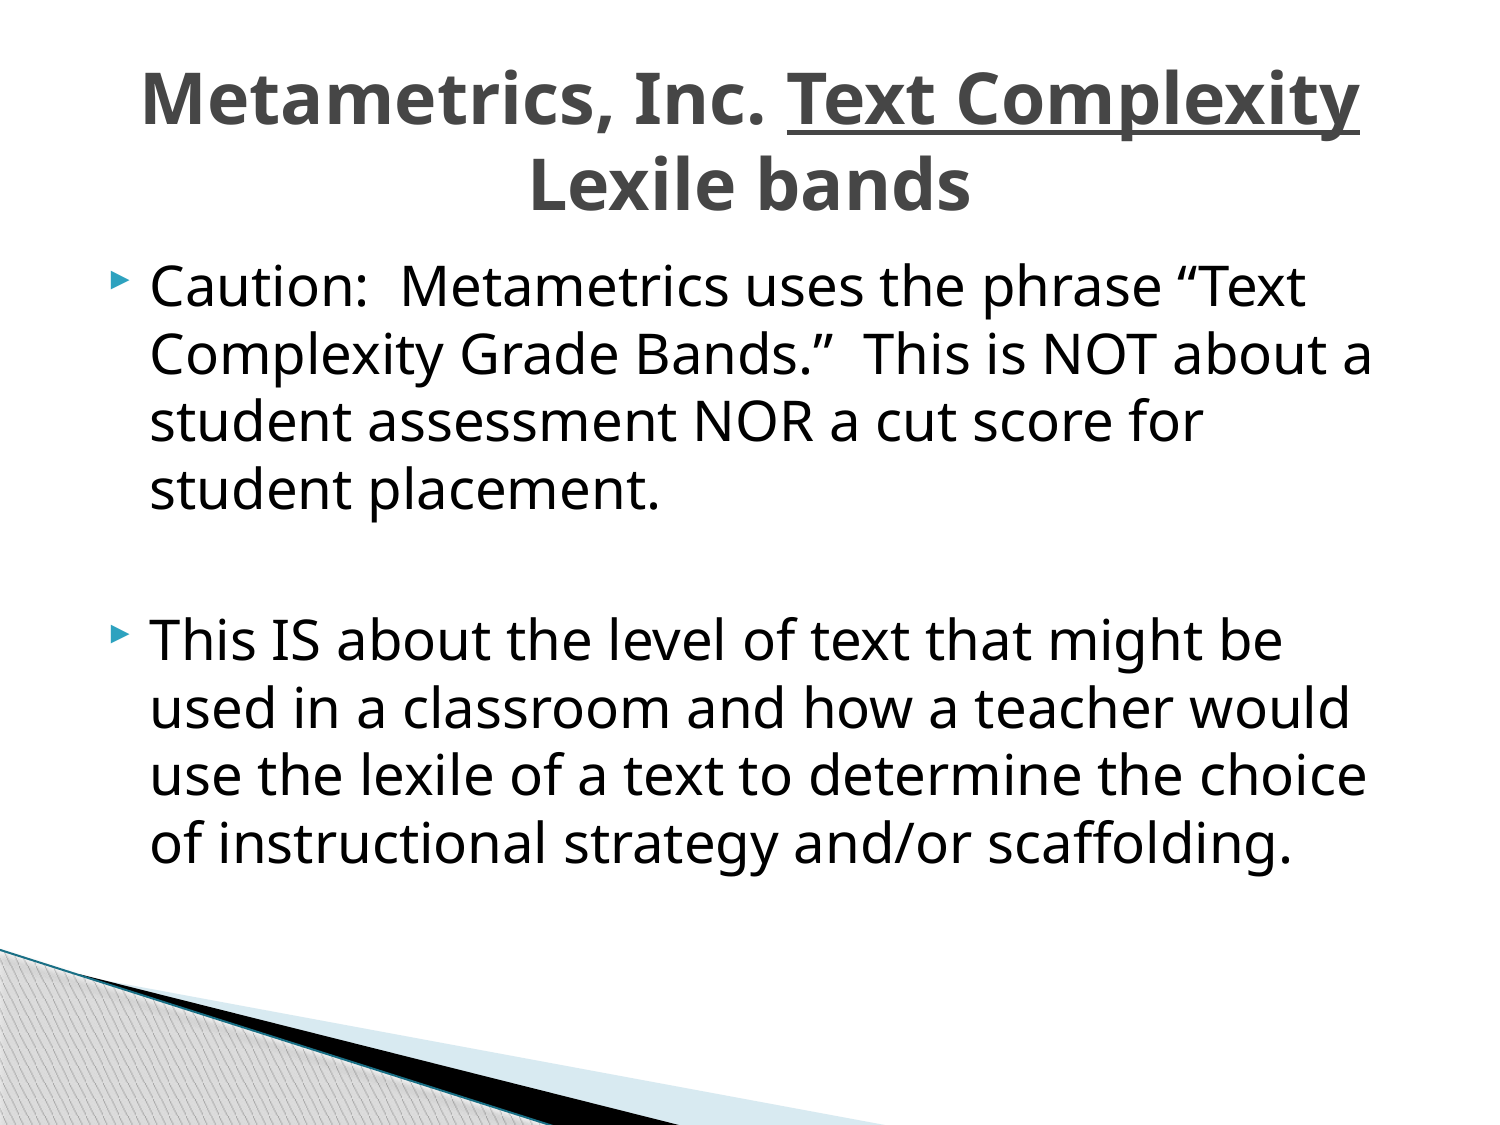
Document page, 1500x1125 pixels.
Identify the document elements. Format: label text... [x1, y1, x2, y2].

title Metametrics, Inc. Text Complexity Lexile bands [75, 45, 1425, 233]
list Caution: Metametrics uses the phrase “Text Complexity Grade Bands.” This is NOT about a student assessment NOR a cut score for student placement. This IS about the level of text that might be used in a classroom and how a teacher would use the lexile of a text to determine the choice of instructional strategy and/or scaffolding. [75, 243, 1425, 986]
